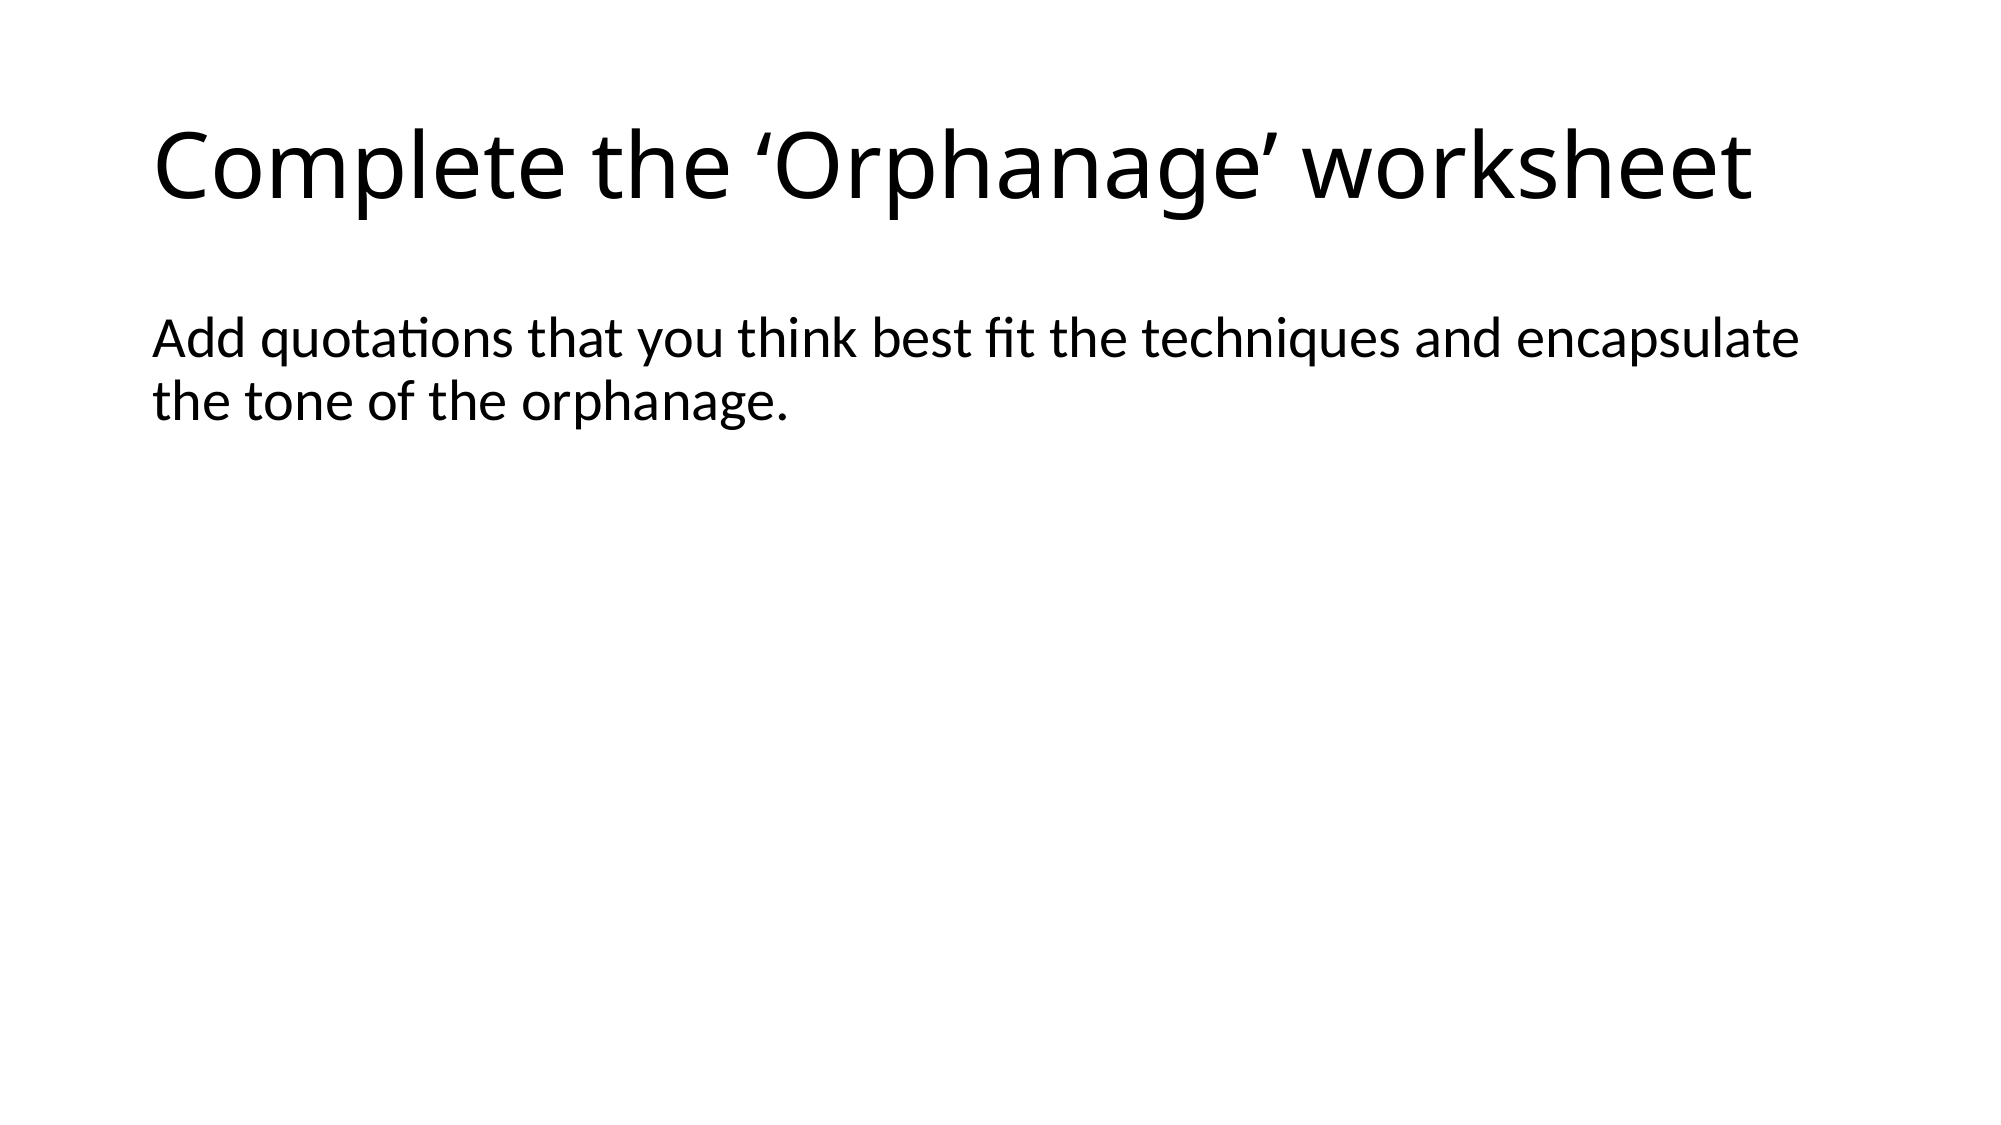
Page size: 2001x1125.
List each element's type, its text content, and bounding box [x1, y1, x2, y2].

title Complete the ‘Orphanage’ worksheet [137, 59, 1863, 278]
list Add quotations that you think best fit the techniques and encapsulate the tone of the orphanage. [137, 299, 1863, 1014]
